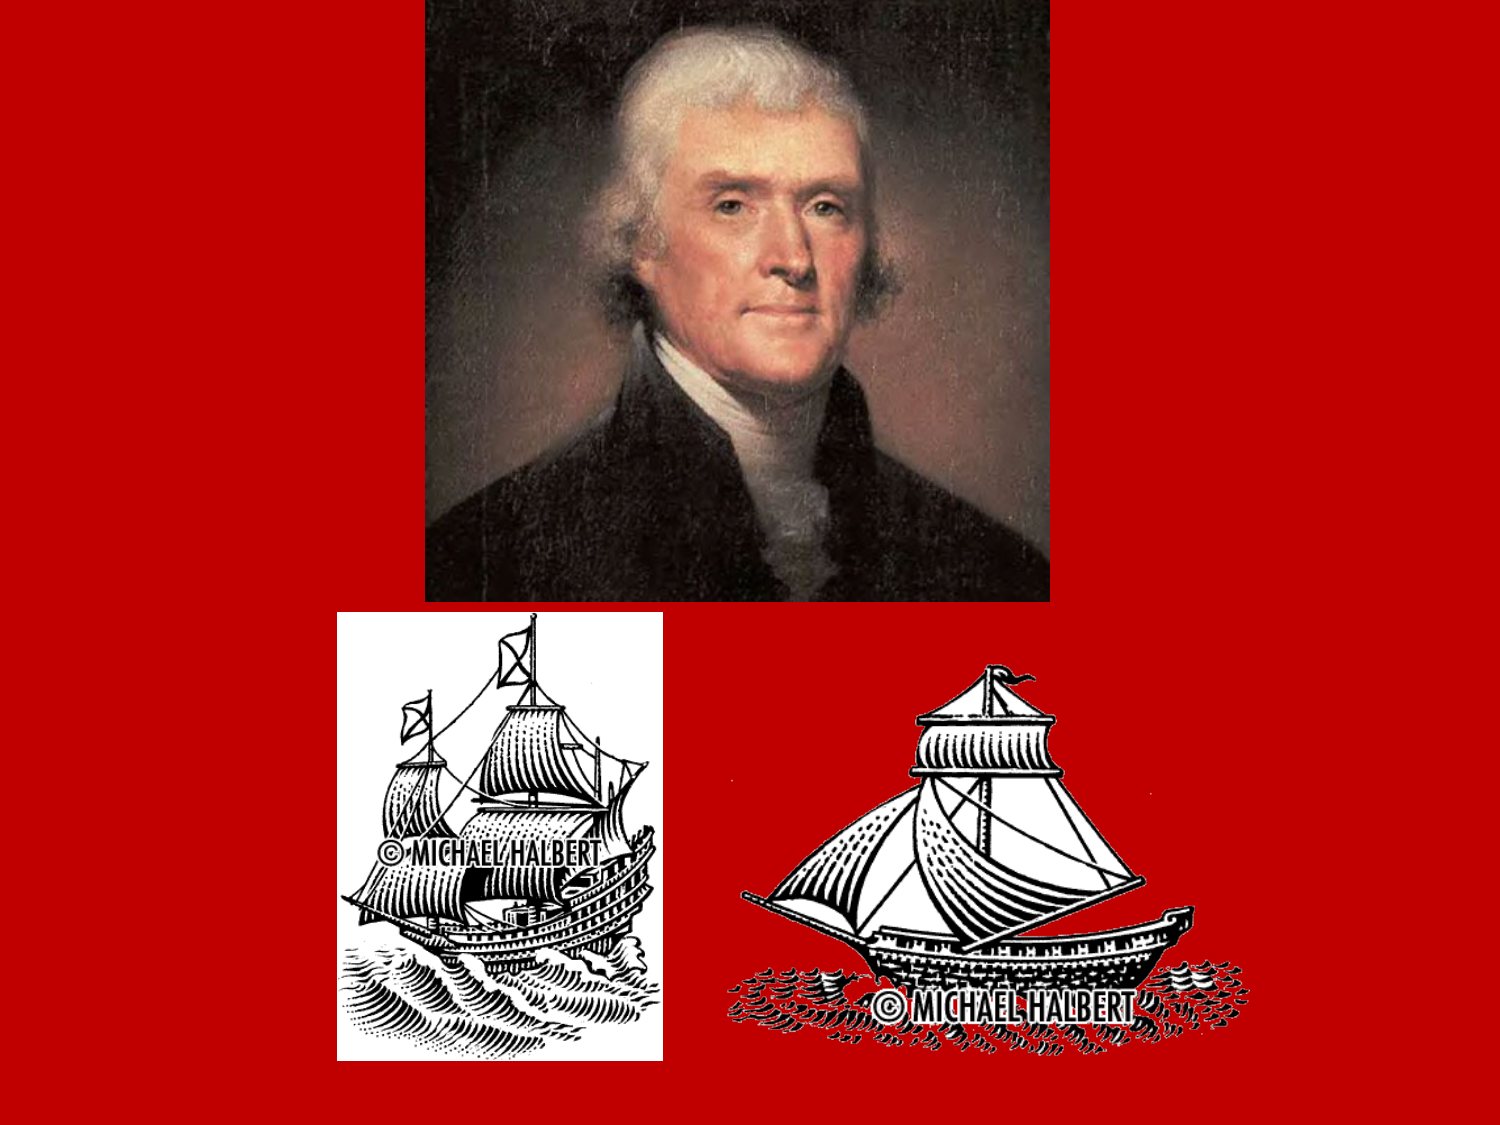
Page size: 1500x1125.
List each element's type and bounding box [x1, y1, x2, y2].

picture [337, 612, 663, 1062]
picture [724, 662, 1250, 1058]
picture [424, 0, 1051, 602]
